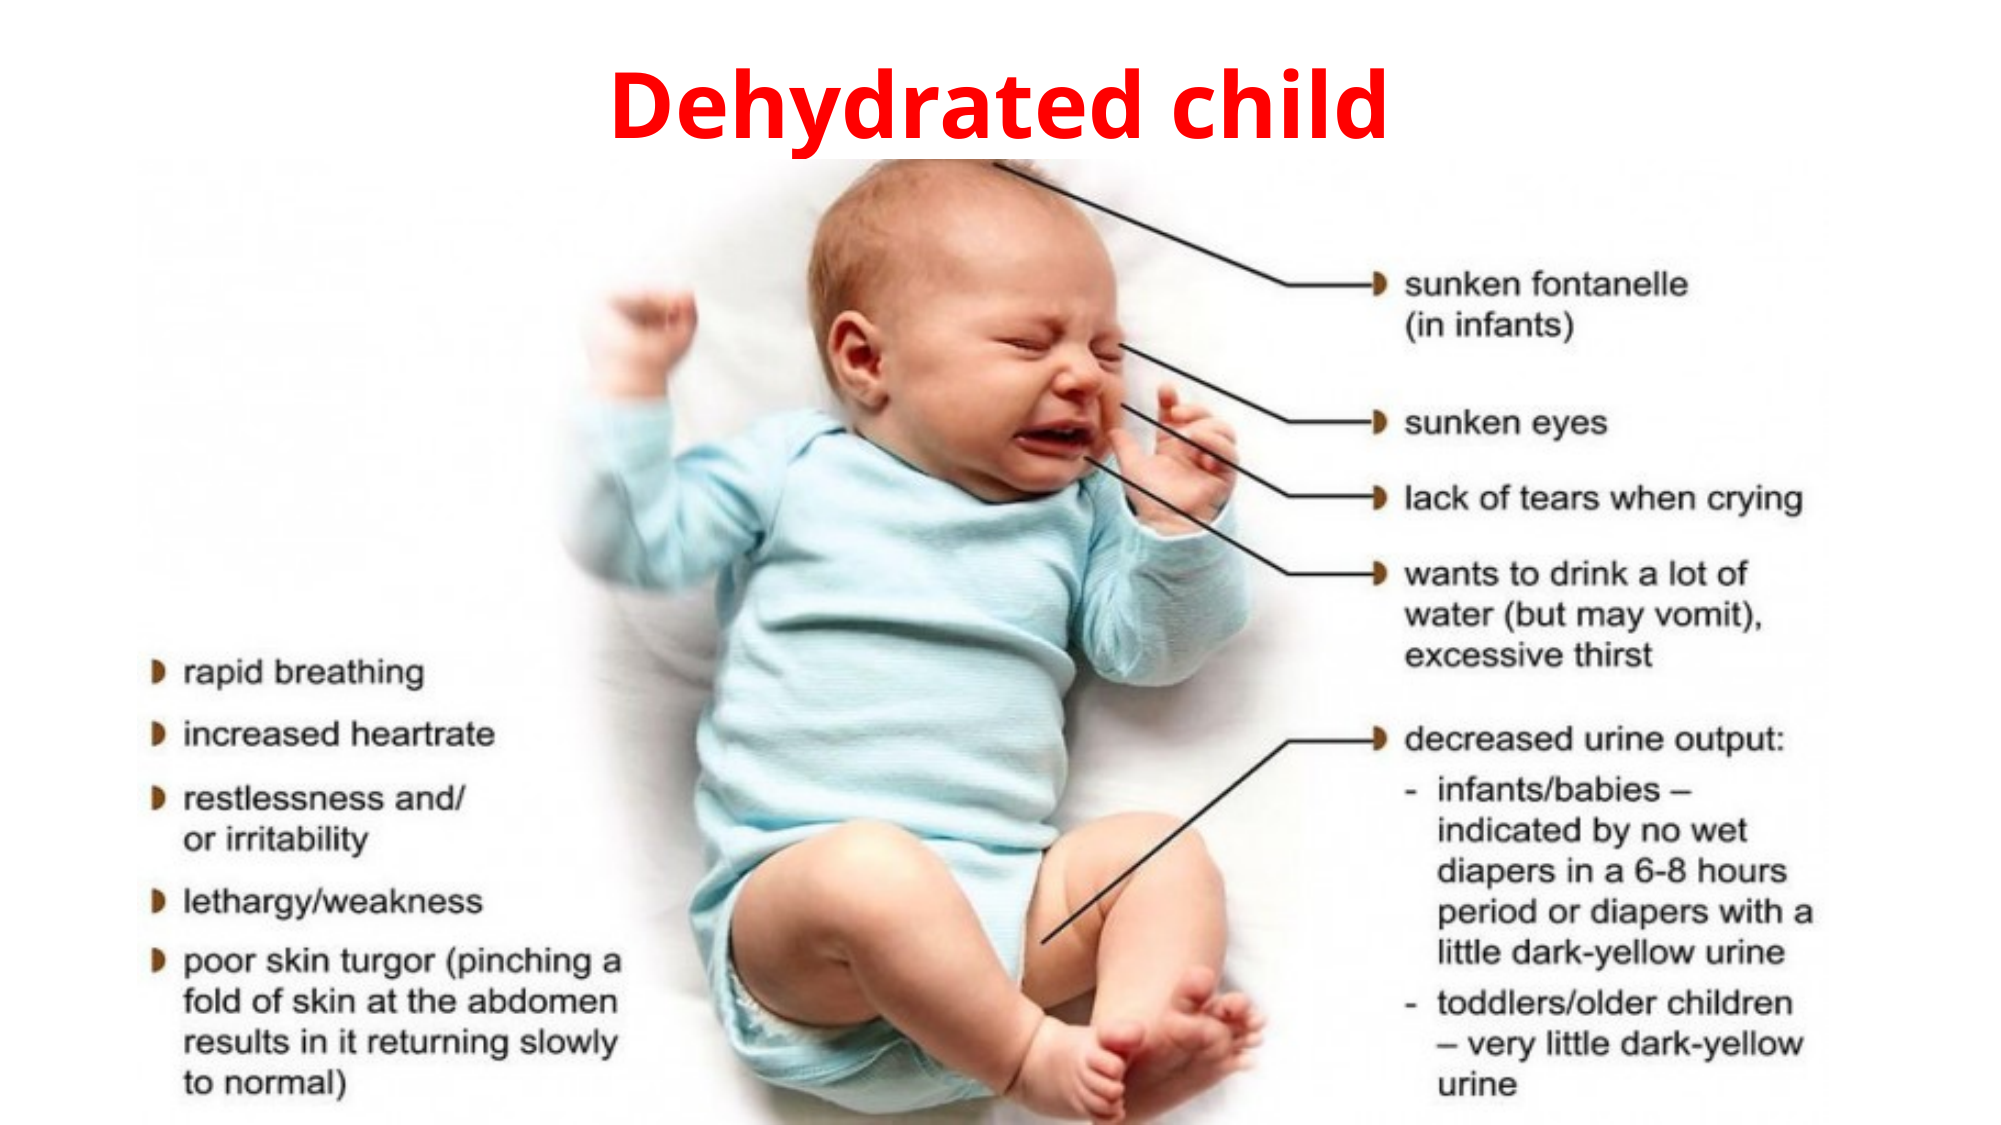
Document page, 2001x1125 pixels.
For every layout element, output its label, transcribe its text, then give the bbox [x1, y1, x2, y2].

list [137, 159, 1829, 1125]
title Dehydrated child [137, 0, 1863, 218]
